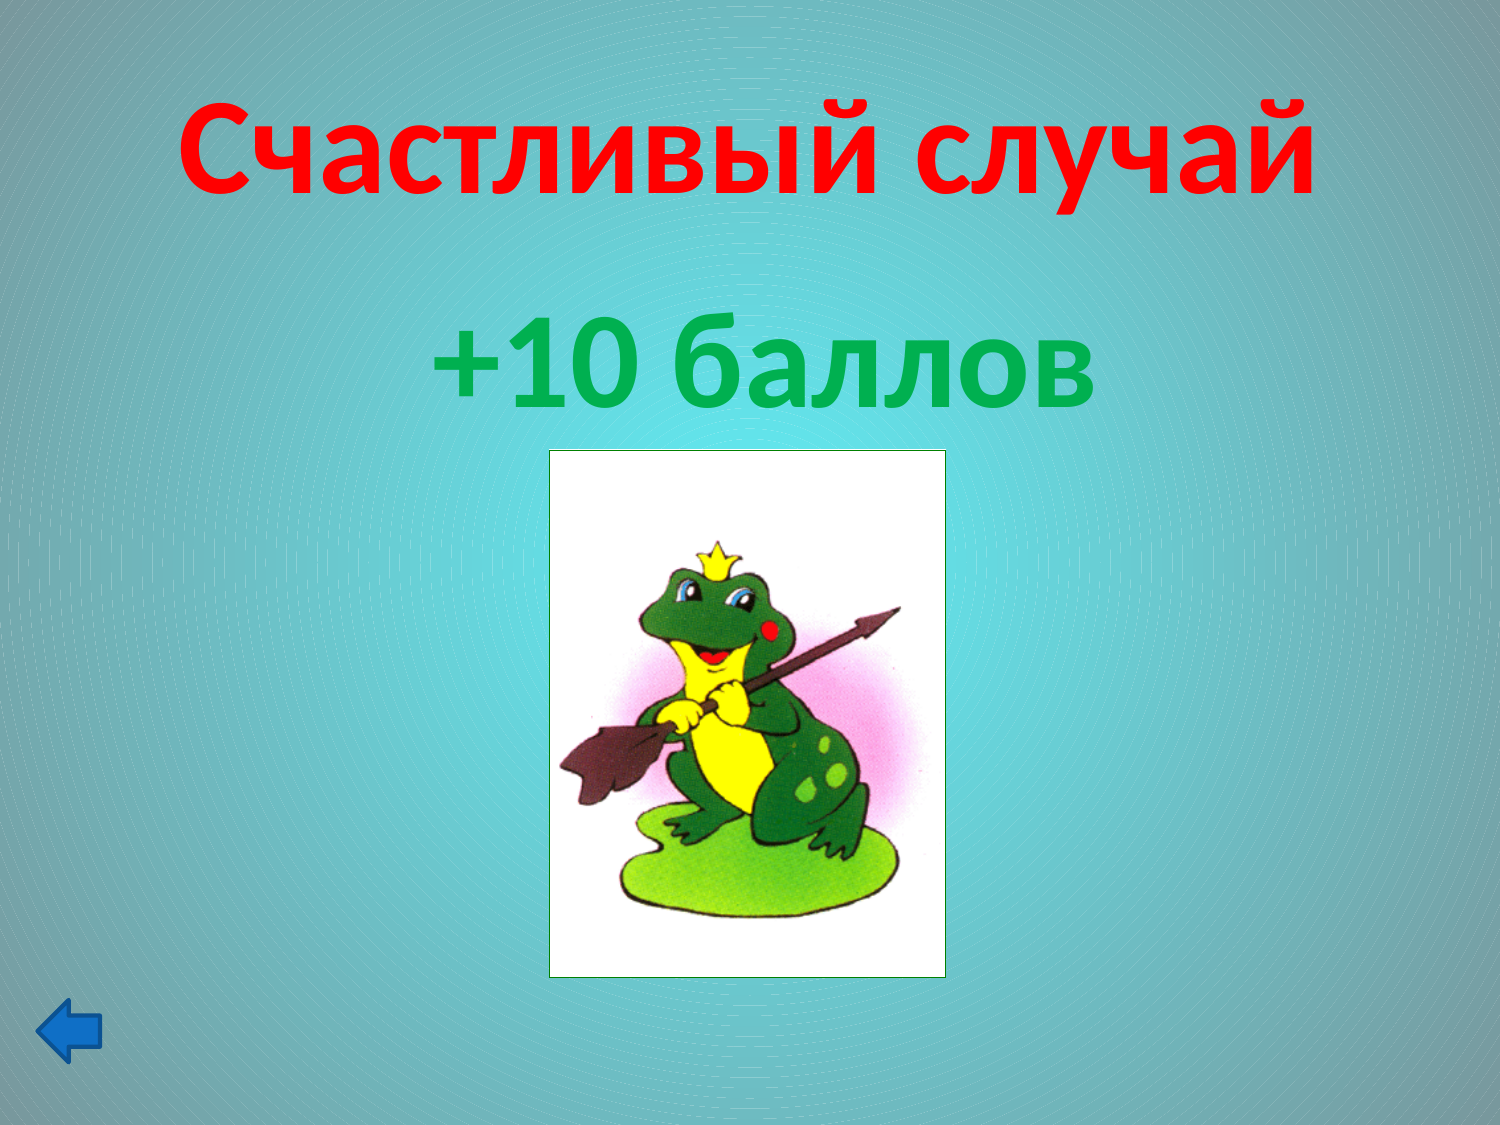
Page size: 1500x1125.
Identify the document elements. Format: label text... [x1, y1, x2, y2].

picture [549, 449, 946, 978]
text_box [35, 997, 103, 1065]
list +10 баллов [75, 262, 1425, 1005]
title Счастливый случай [75, 45, 1425, 233]
